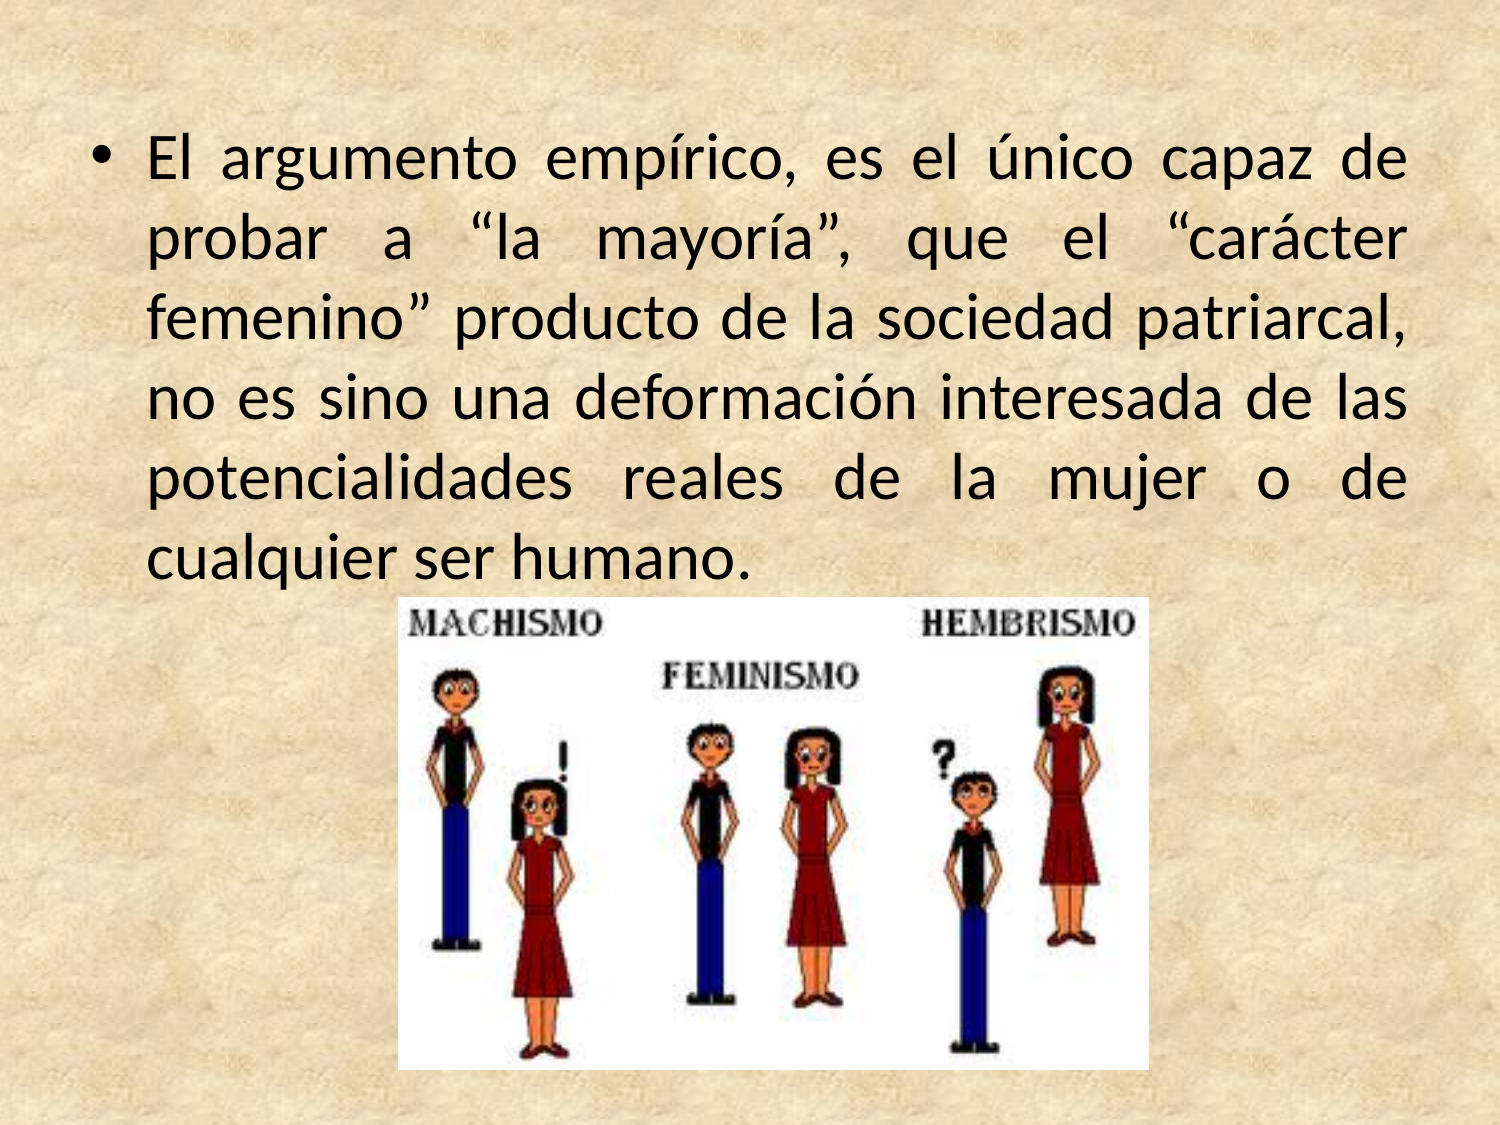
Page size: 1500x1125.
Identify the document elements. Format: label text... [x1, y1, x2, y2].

list El argumento empírico, es el único capaz de probar a “la mayoría”, que el “carácter femenino” producto de la sociedad patriarcal, no es sino una deformación interesada de las potencialidades reales de la mujer o de cualquier ser humano. [75, 105, 1425, 1005]
picture [0, 0, 1500, 1125]
